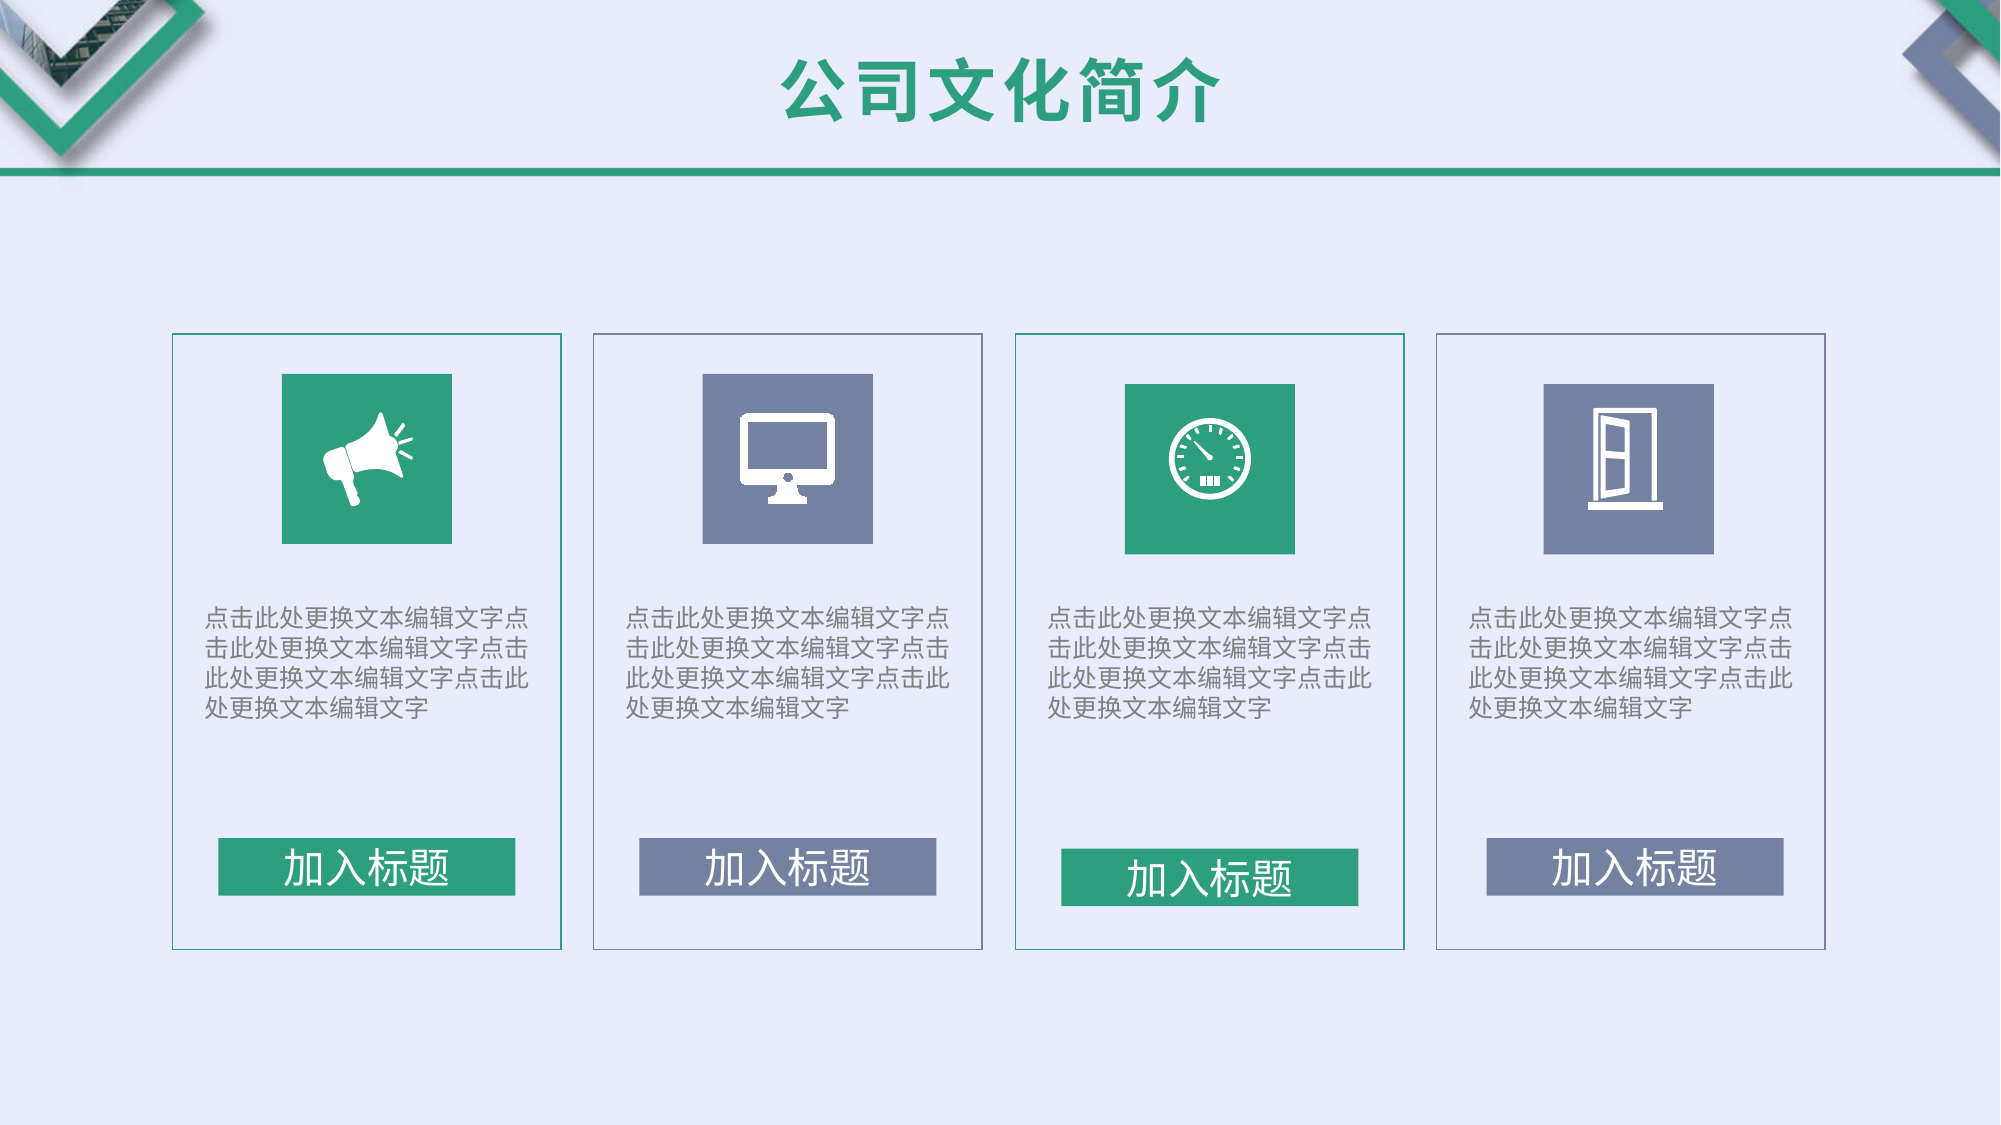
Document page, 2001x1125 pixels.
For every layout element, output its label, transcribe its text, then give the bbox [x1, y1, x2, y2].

picture [0, 0, 2001, 1125]
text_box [172, 334, 1826, 950]
text_box 公司文化简介 [732, 47, 1267, 130]
